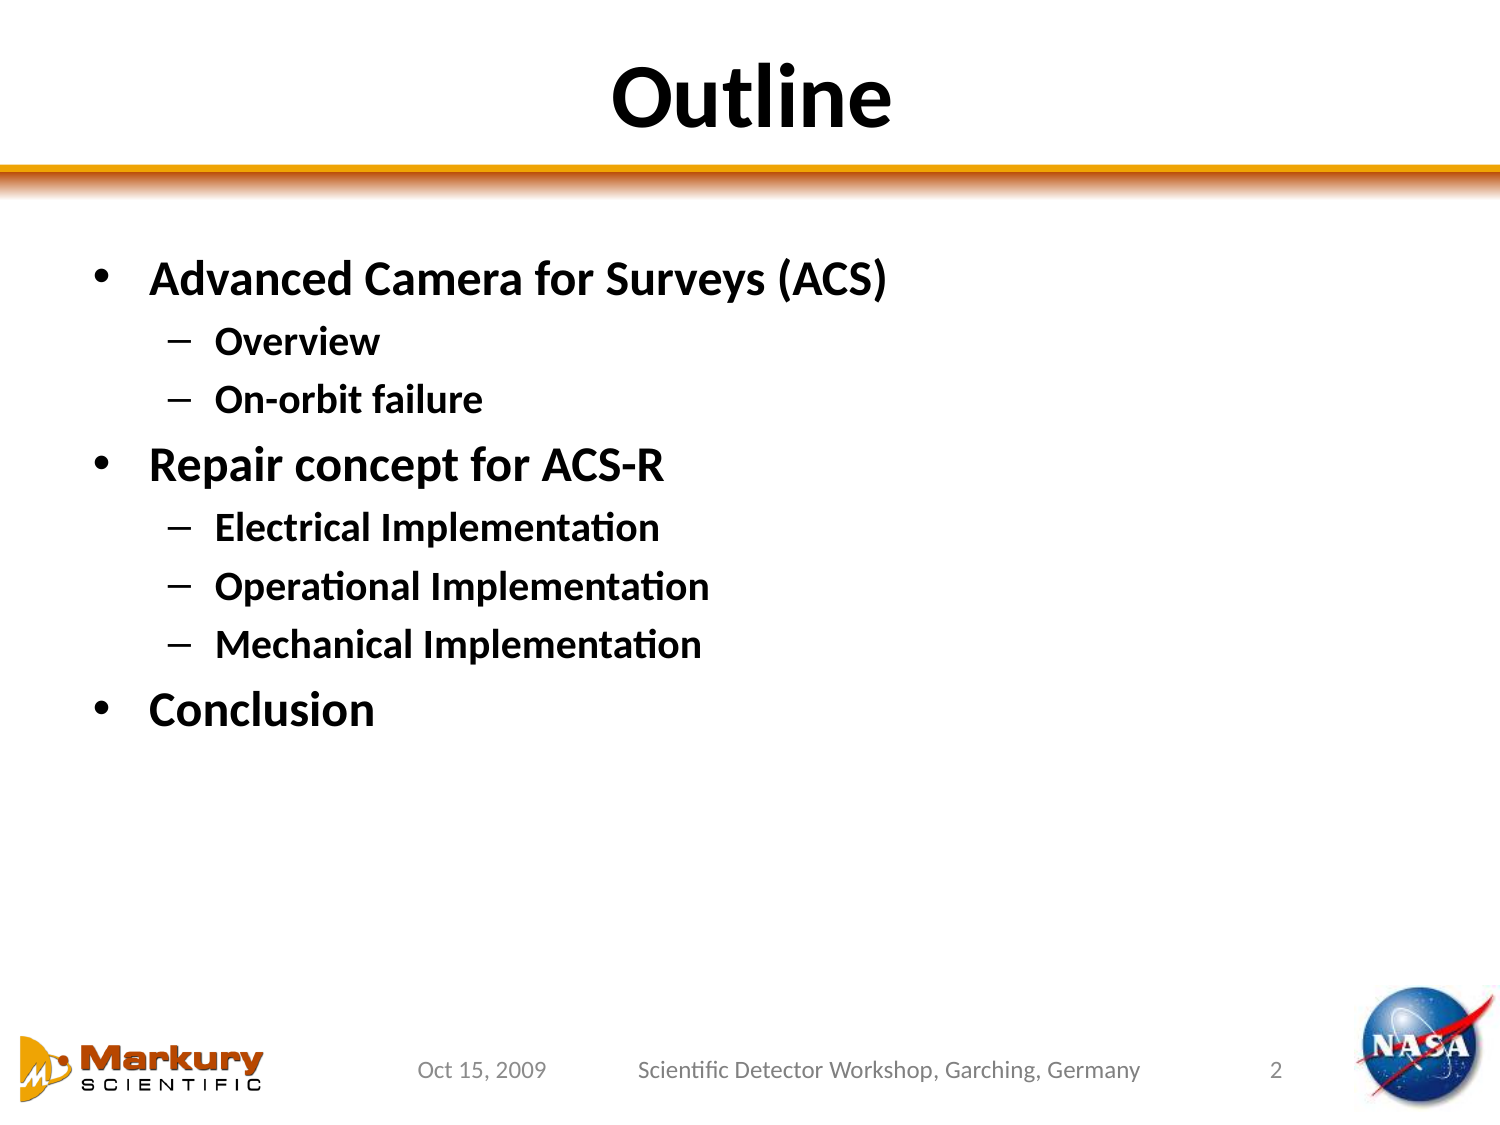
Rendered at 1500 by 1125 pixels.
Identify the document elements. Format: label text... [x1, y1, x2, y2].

picture [17, 1033, 267, 1105]
title Outline [77, 26, 1428, 155]
picture [1354, 985, 1500, 1112]
footer Scientific Detector Workshop, Garching, Germany [591, 1038, 1188, 1099]
list Advanced Camera for Surveys (ACS) Overview On-orbit failure Repair concept for ACS-R Electrical Implementation Operational Implementation Mechanical Implementation Conclusion [77, 237, 1428, 981]
slide_number 2 [1233, 1038, 1319, 1099]
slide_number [402, 1038, 591, 1099]
